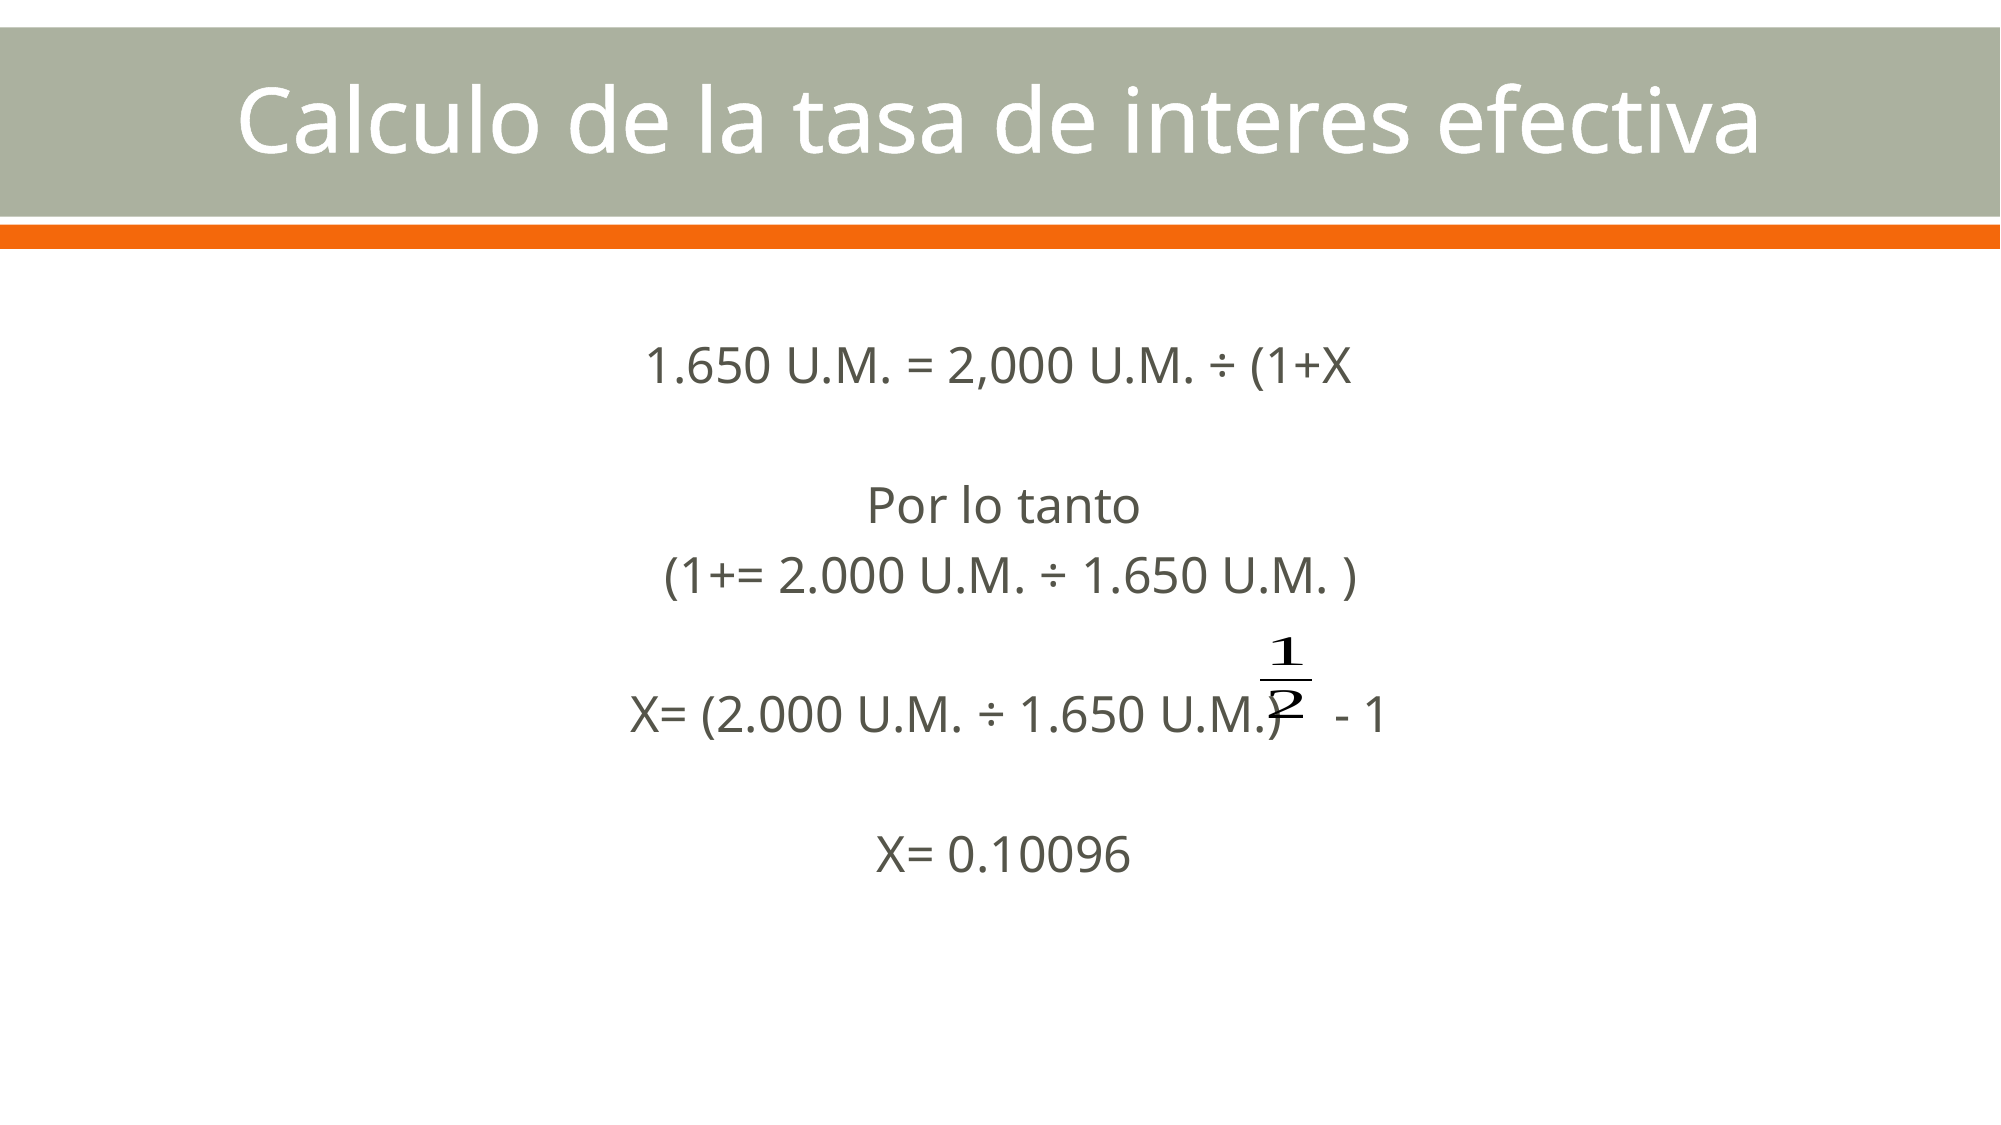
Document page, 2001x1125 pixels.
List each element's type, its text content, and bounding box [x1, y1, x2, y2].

title Calculo de la tasa de interes efectiva [99, 20, 1900, 213]
